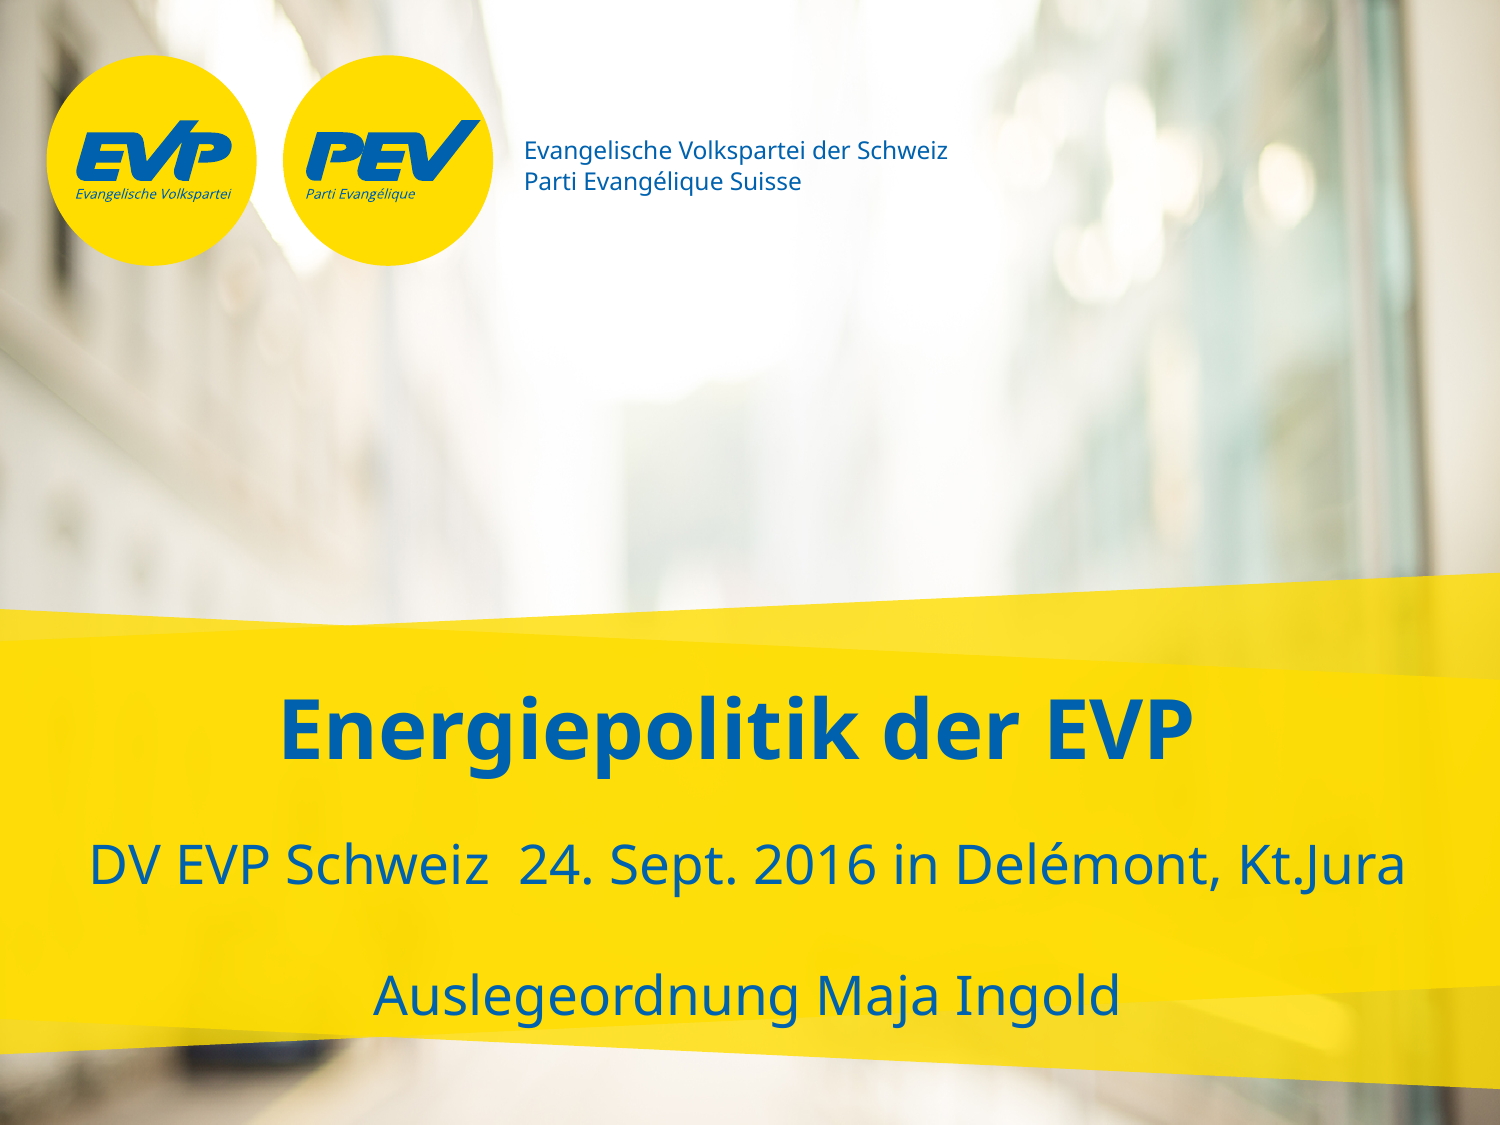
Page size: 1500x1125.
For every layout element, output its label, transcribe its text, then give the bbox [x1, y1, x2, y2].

title Energiepolitik der EVP [58, 668, 1437, 852]
picture [0, 0, 1500, 625]
subtitle DV EVP Schweiz 24. Sept. 2016 in Delémont, Kt.Jura Auslegeordnung Maja Ingold [59, 822, 1437, 1035]
picture [0, 1037, 1500, 1125]
